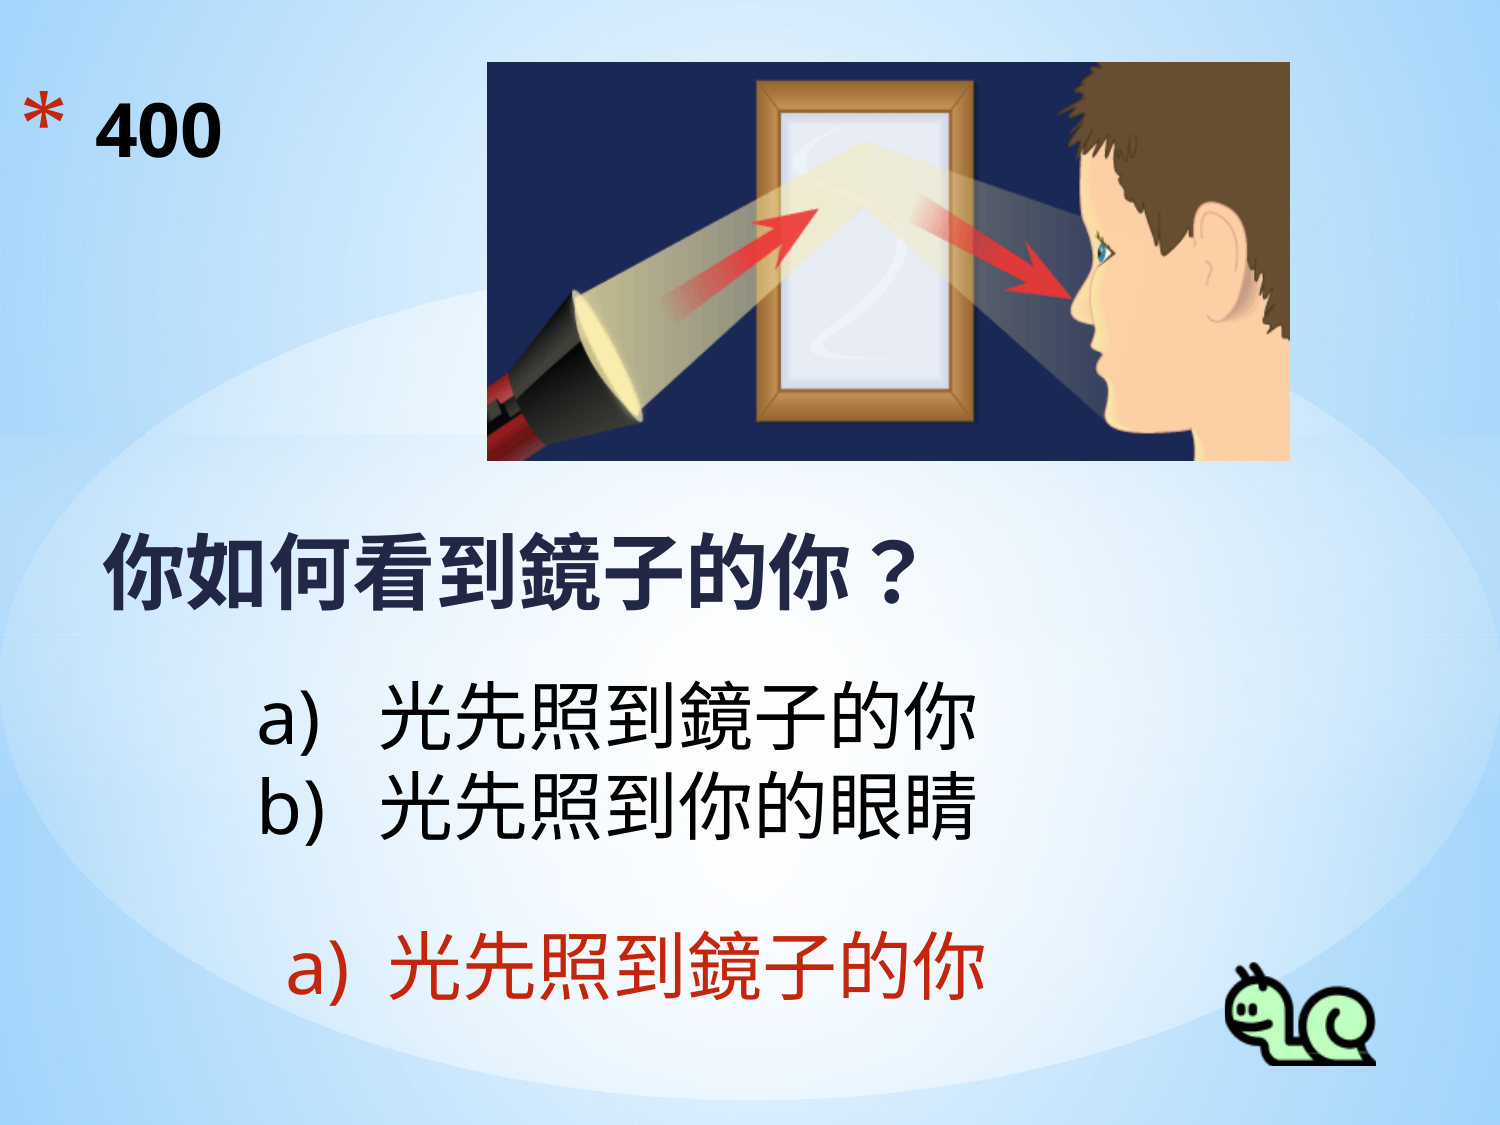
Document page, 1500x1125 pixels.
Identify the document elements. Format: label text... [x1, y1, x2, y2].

title 400 [0, 75, 388, 263]
subtitle 你如何看到鏡子的你？ [87, 512, 1425, 675]
text_box 光先照到鏡子的你 光先照到你的眼睛 [242, 662, 994, 918]
picture [1224, 962, 1377, 1067]
picture [487, 62, 1290, 461]
text_box a) 光先照到鏡子的你 [270, 912, 1003, 1078]
